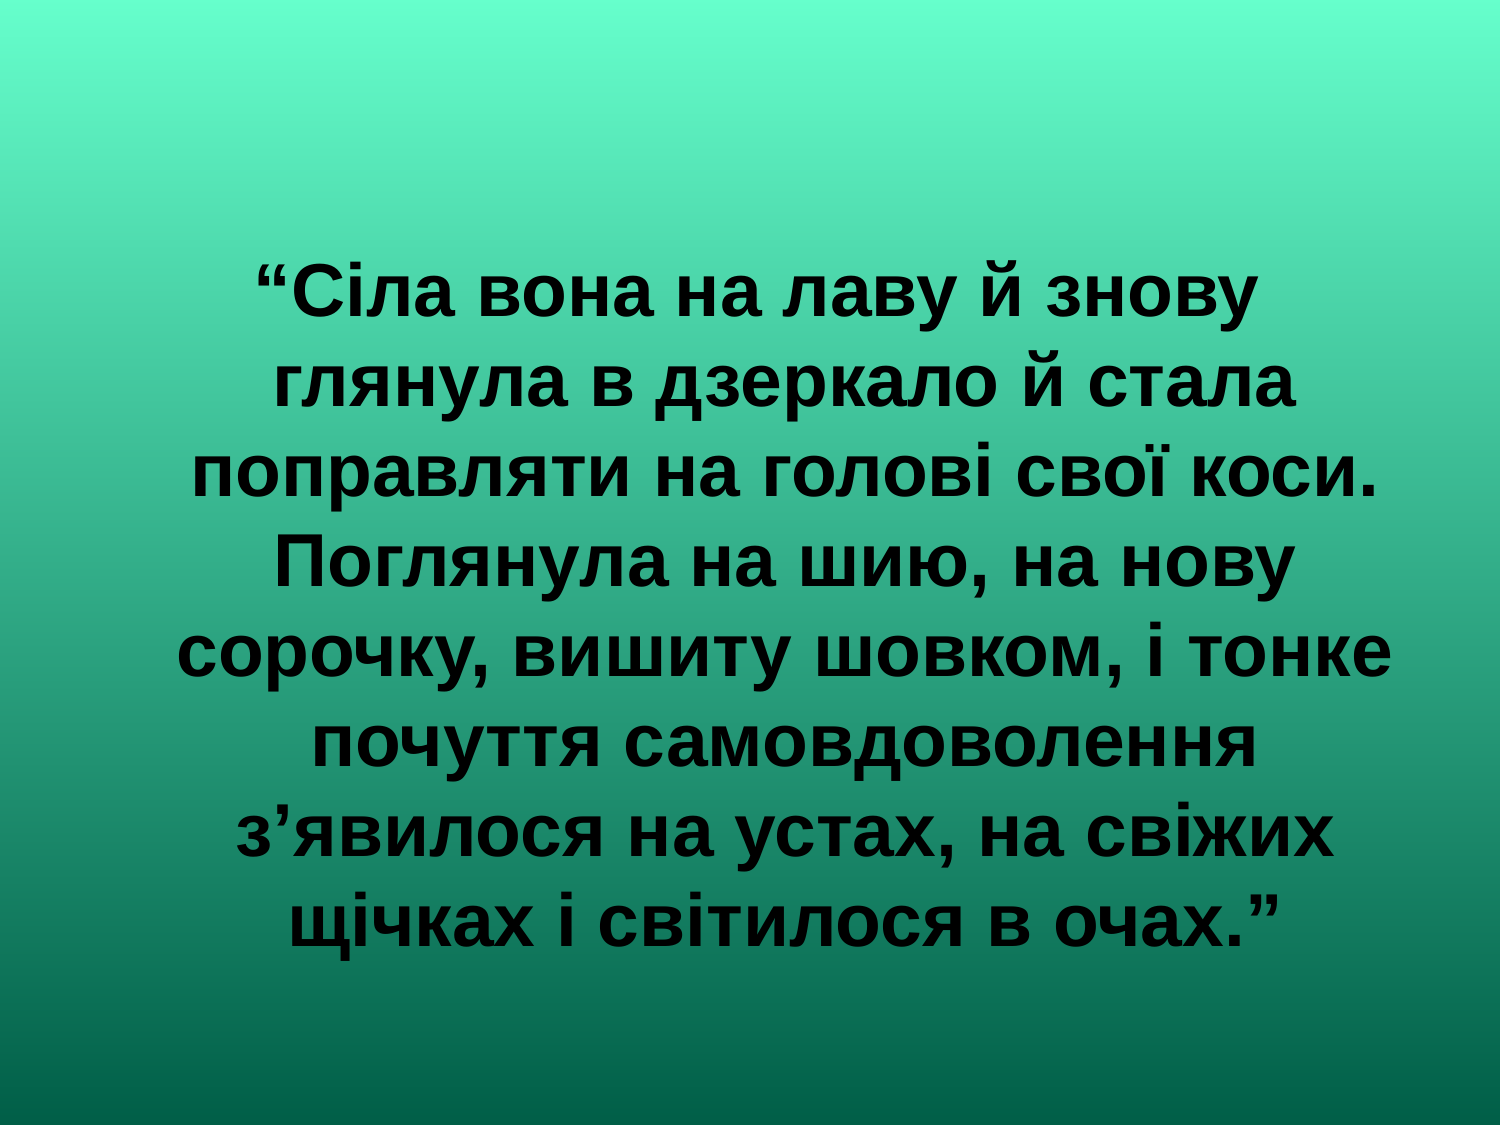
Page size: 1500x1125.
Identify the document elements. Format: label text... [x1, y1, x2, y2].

list “Сіла вона на лаву й знову глянула в дзеркало й стала поправляти на голові свої коси. Поглянула на шию, на нову сорочку, вишиту шовком, і тонке почуття самовдоволення з’явилося на устах, на свіжих щічках і світилося в очах.” [81, 128, 1433, 872]
